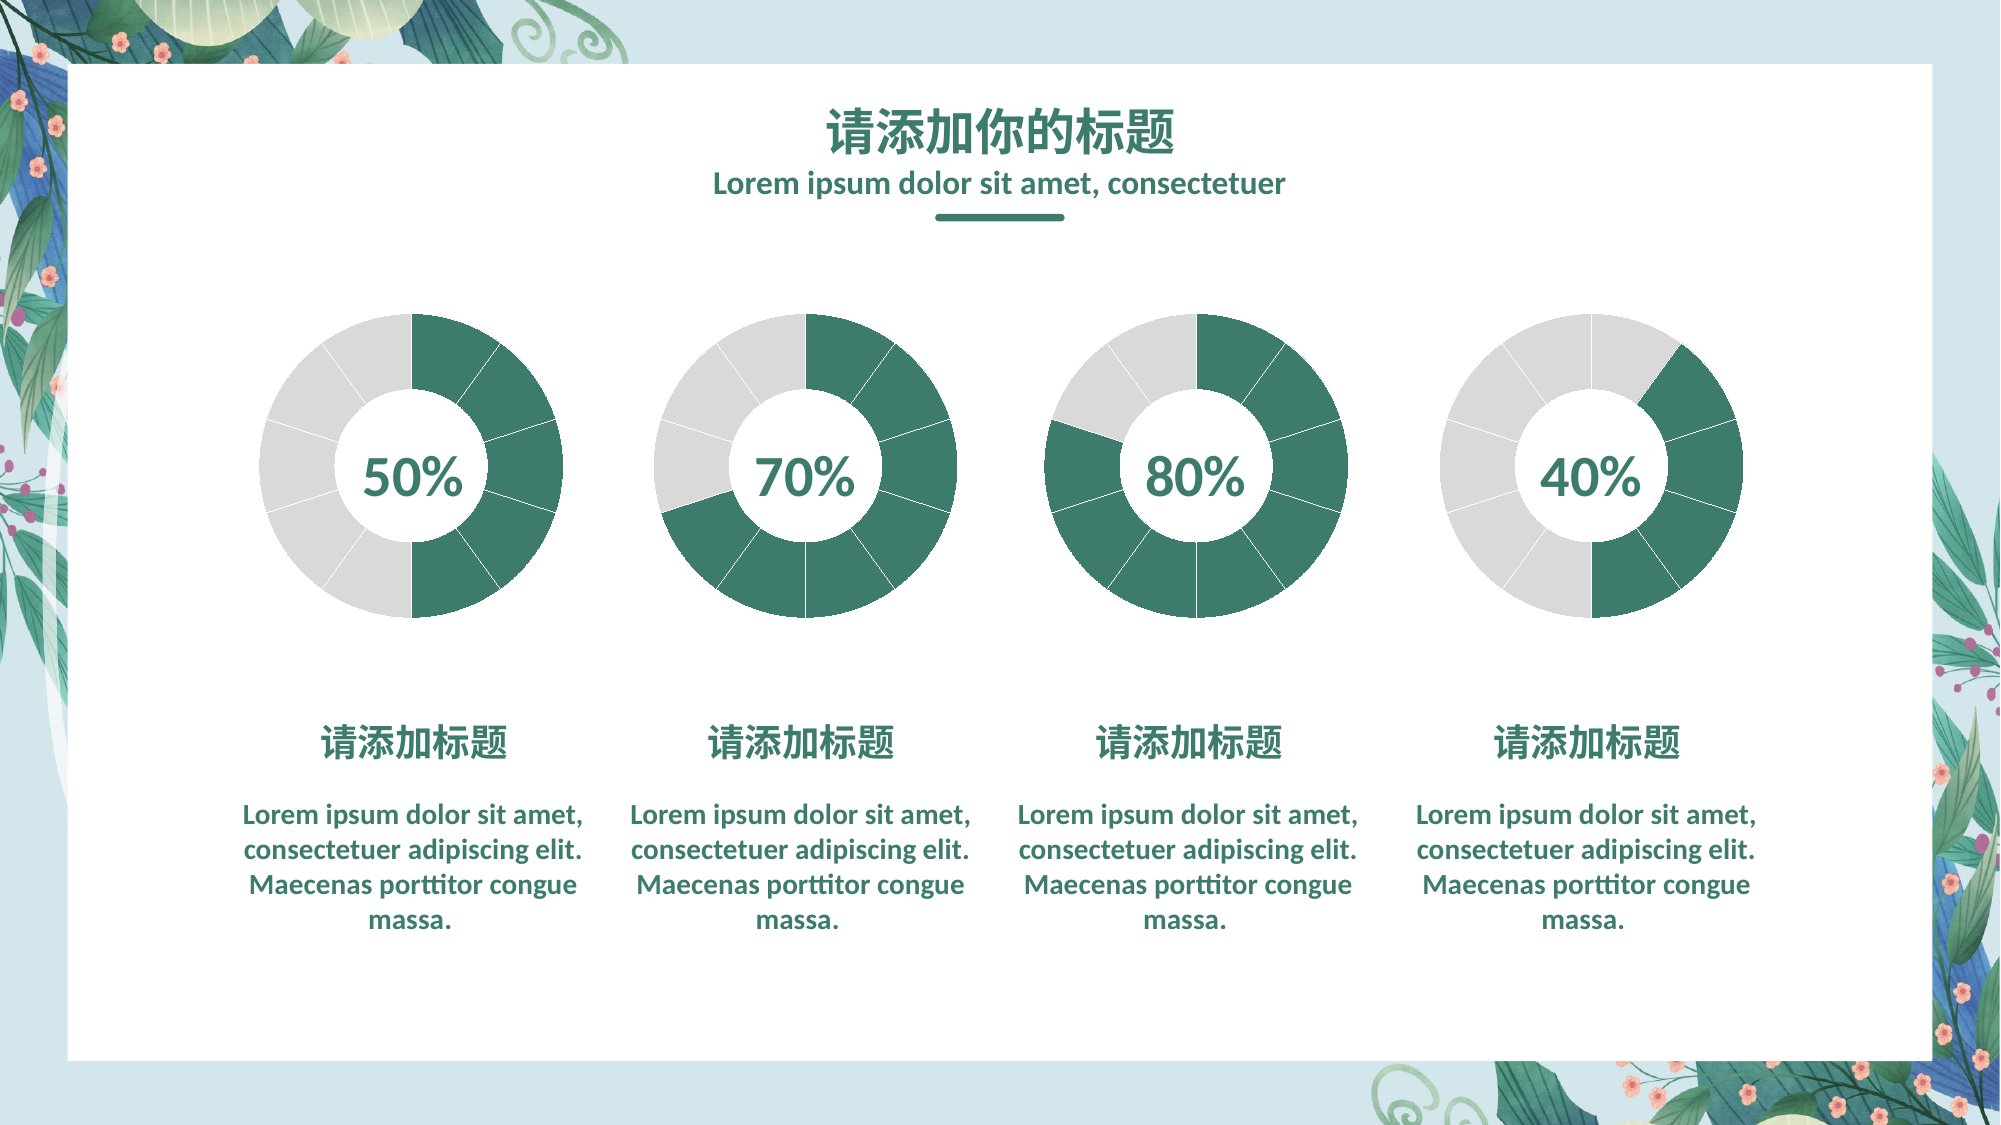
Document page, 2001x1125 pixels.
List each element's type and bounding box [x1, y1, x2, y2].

picture [0, 0, 2000, 1125]
text_box [252, 297, 1751, 634]
